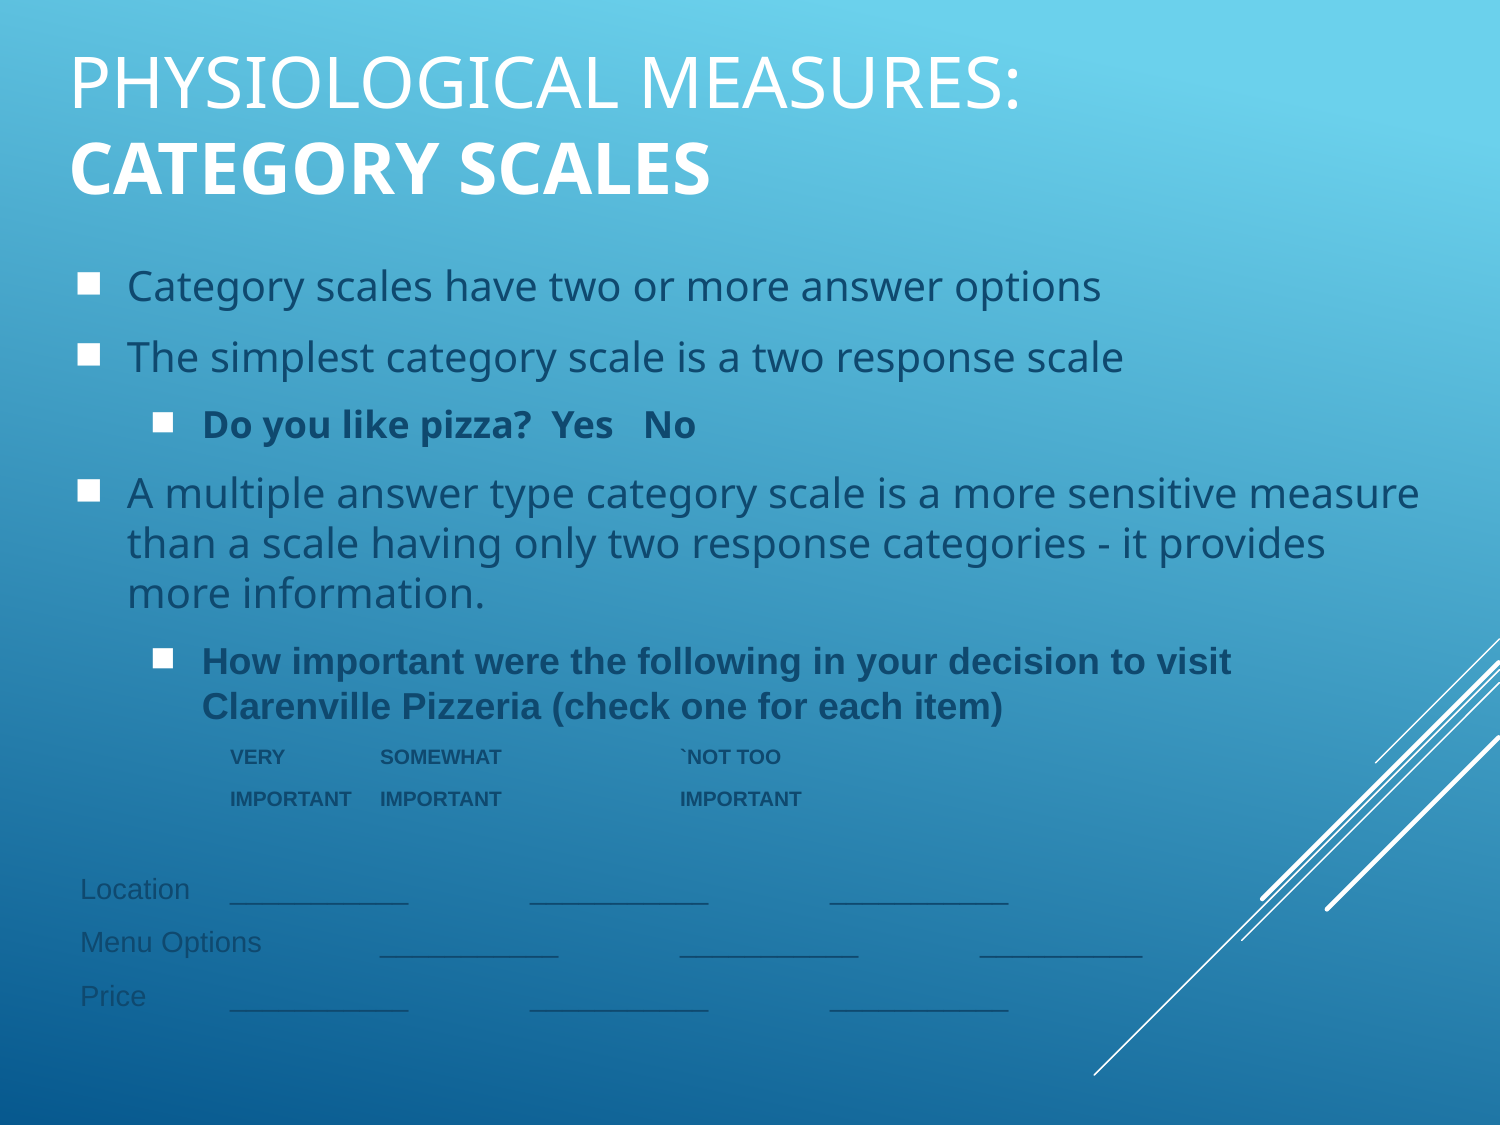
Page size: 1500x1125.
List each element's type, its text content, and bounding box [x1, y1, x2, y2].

text_box Physiological measures: Category Scales [53, 28, 1328, 217]
text_box Category scales have two or more answer options The simplest category scale is a two response scale Do you like pizza? Yes No A multiple answer type category scale is a more sensitive measure than a scale having only two response categories - it provides more information. How important were the following in your decision to visit Clarenville Pizzeria (check one for each item) VERY SOMEWHAT `NOT TOO IMPORTANT IMPORTANT IMPORTANT Location ___________ ___________ ___________ Menu Options ___________ ___________ __________ Price ___________ ___________ ___________ [64, 243, 1447, 1083]
